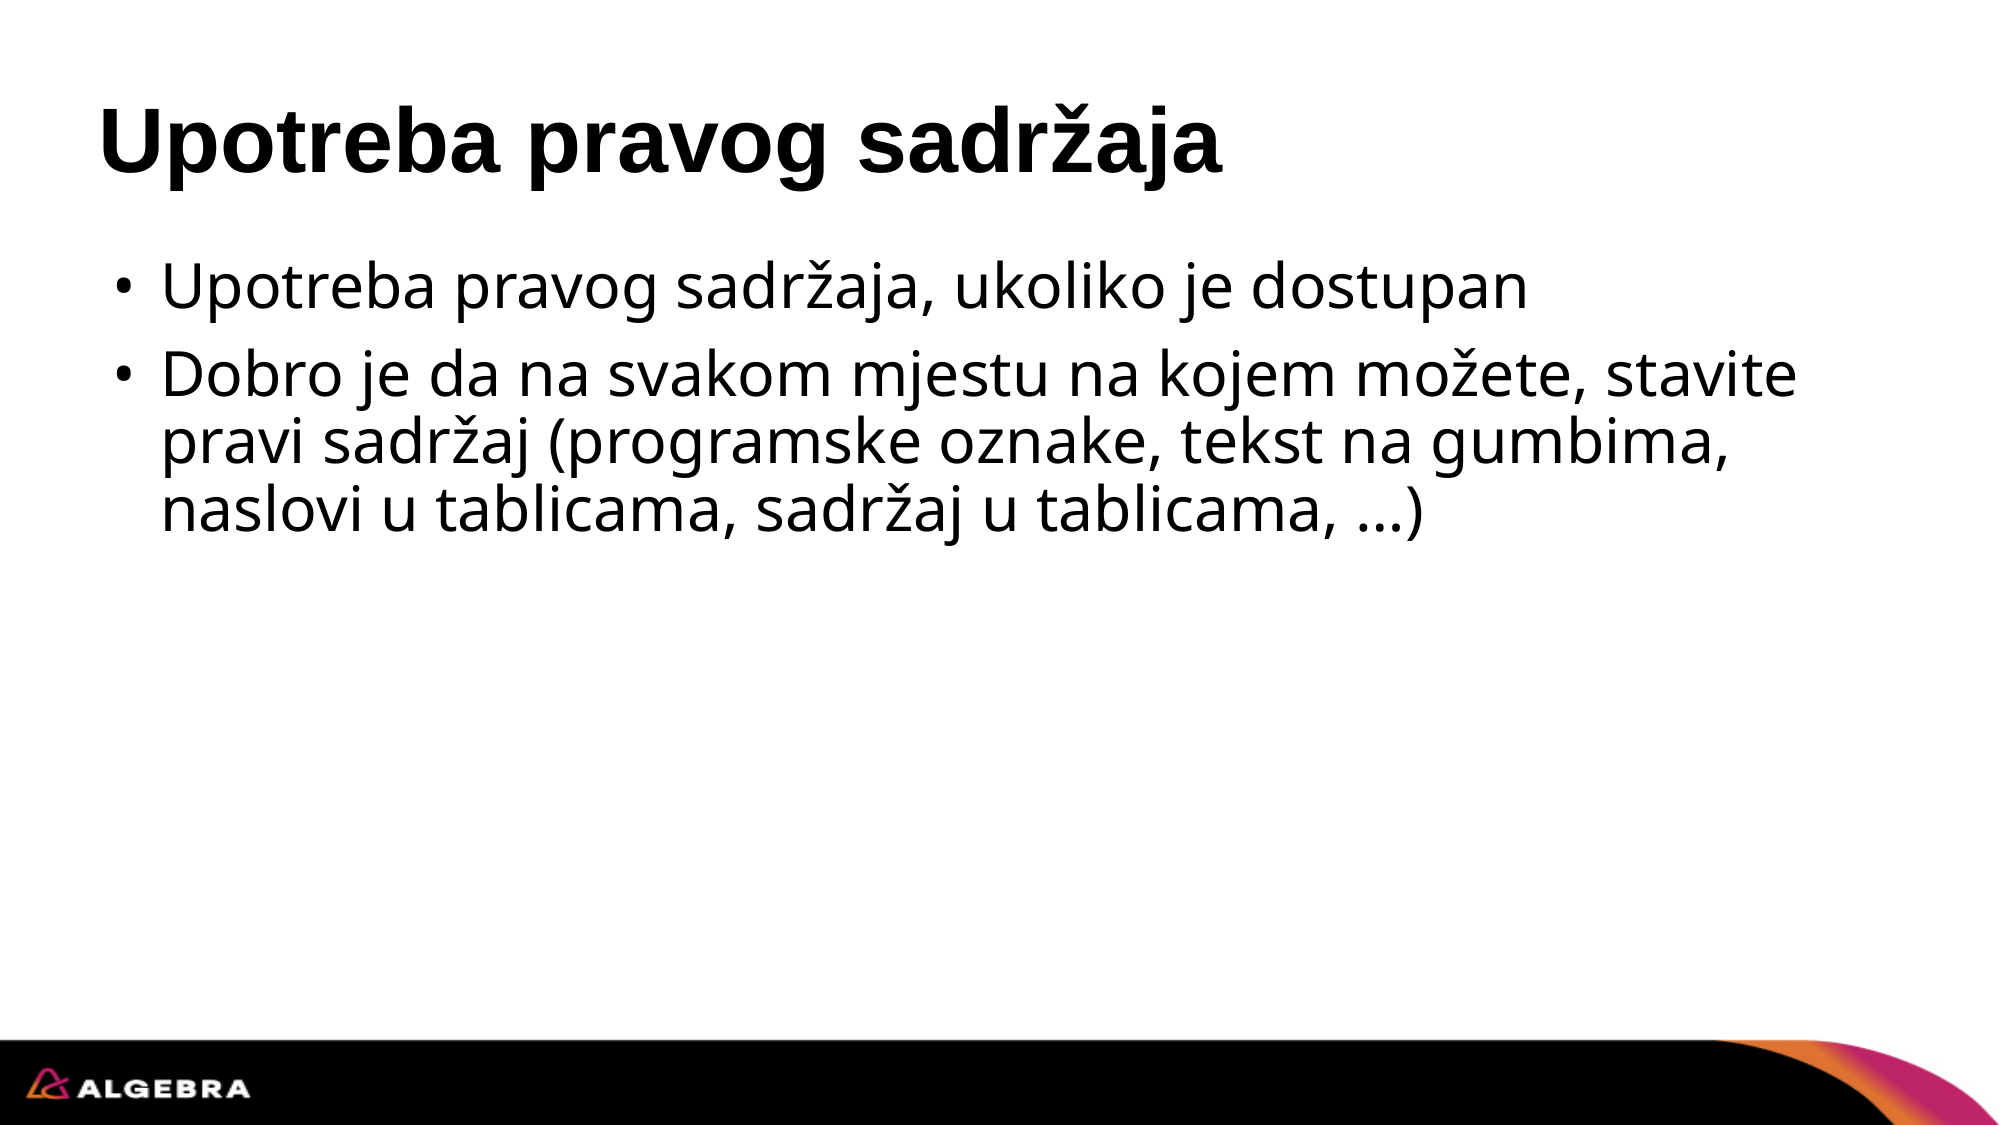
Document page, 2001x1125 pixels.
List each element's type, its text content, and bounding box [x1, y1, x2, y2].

list Upotreba pravog sadržaja, ukoliko je dostupan Dobro je da na svakom mjestu na kojem možete, stavite pravi sadržaj (programske oznake, tekst na gumbima, naslovi u tablicama, sadržaj u tablicama, …) [98, 246, 1908, 991]
picture [0, 0, 2001, 1125]
title Upotreba pravog sadržaja [98, 69, 1910, 200]
